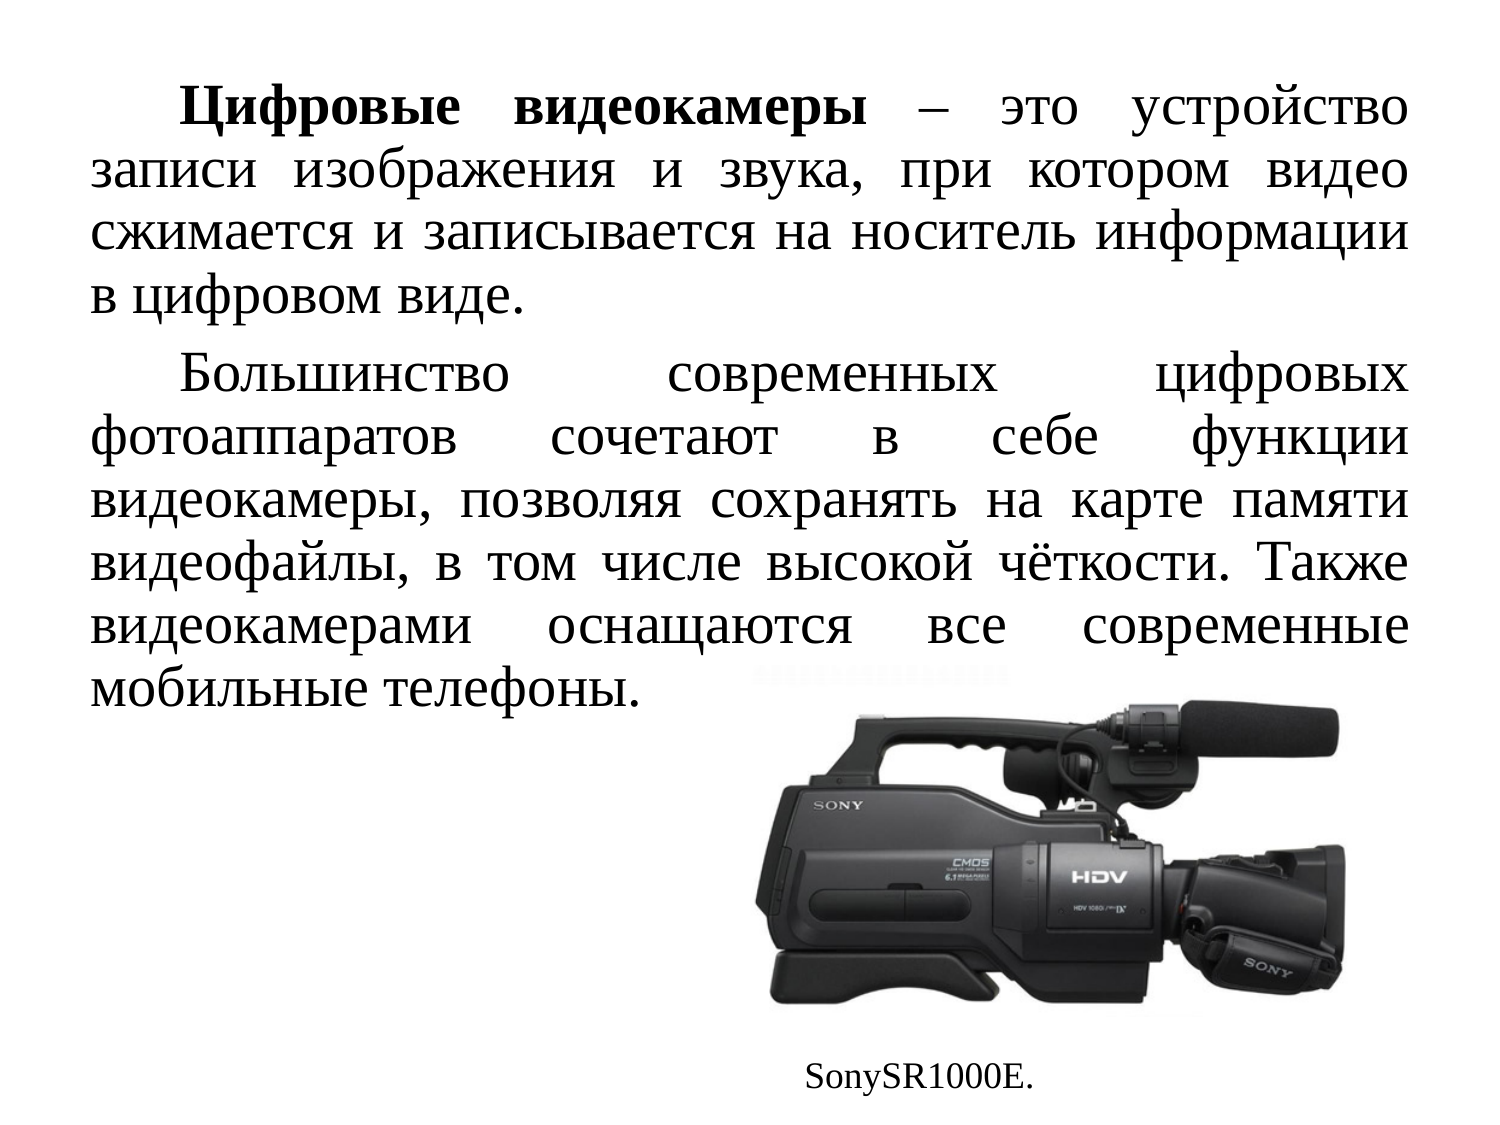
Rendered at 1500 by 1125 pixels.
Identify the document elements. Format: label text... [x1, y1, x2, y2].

text_box SonySR1000E. [789, 1043, 1050, 1104]
list Цифровые видеокамеры – это устройство записи изображения и звука, при котором видео сжимается и записывается на носитель информации в цифровом виде. Большинство современных цифровых фотоаппаратов сочетают в себе функции видеокамеры, позволяя сохранять на карте памяти видеофайлы, в том числе высокой чёткости. Также видеокамерами оснащаются все современные мобильные телефоны. [75, 66, 1426, 607]
picture [750, 665, 1352, 1017]
